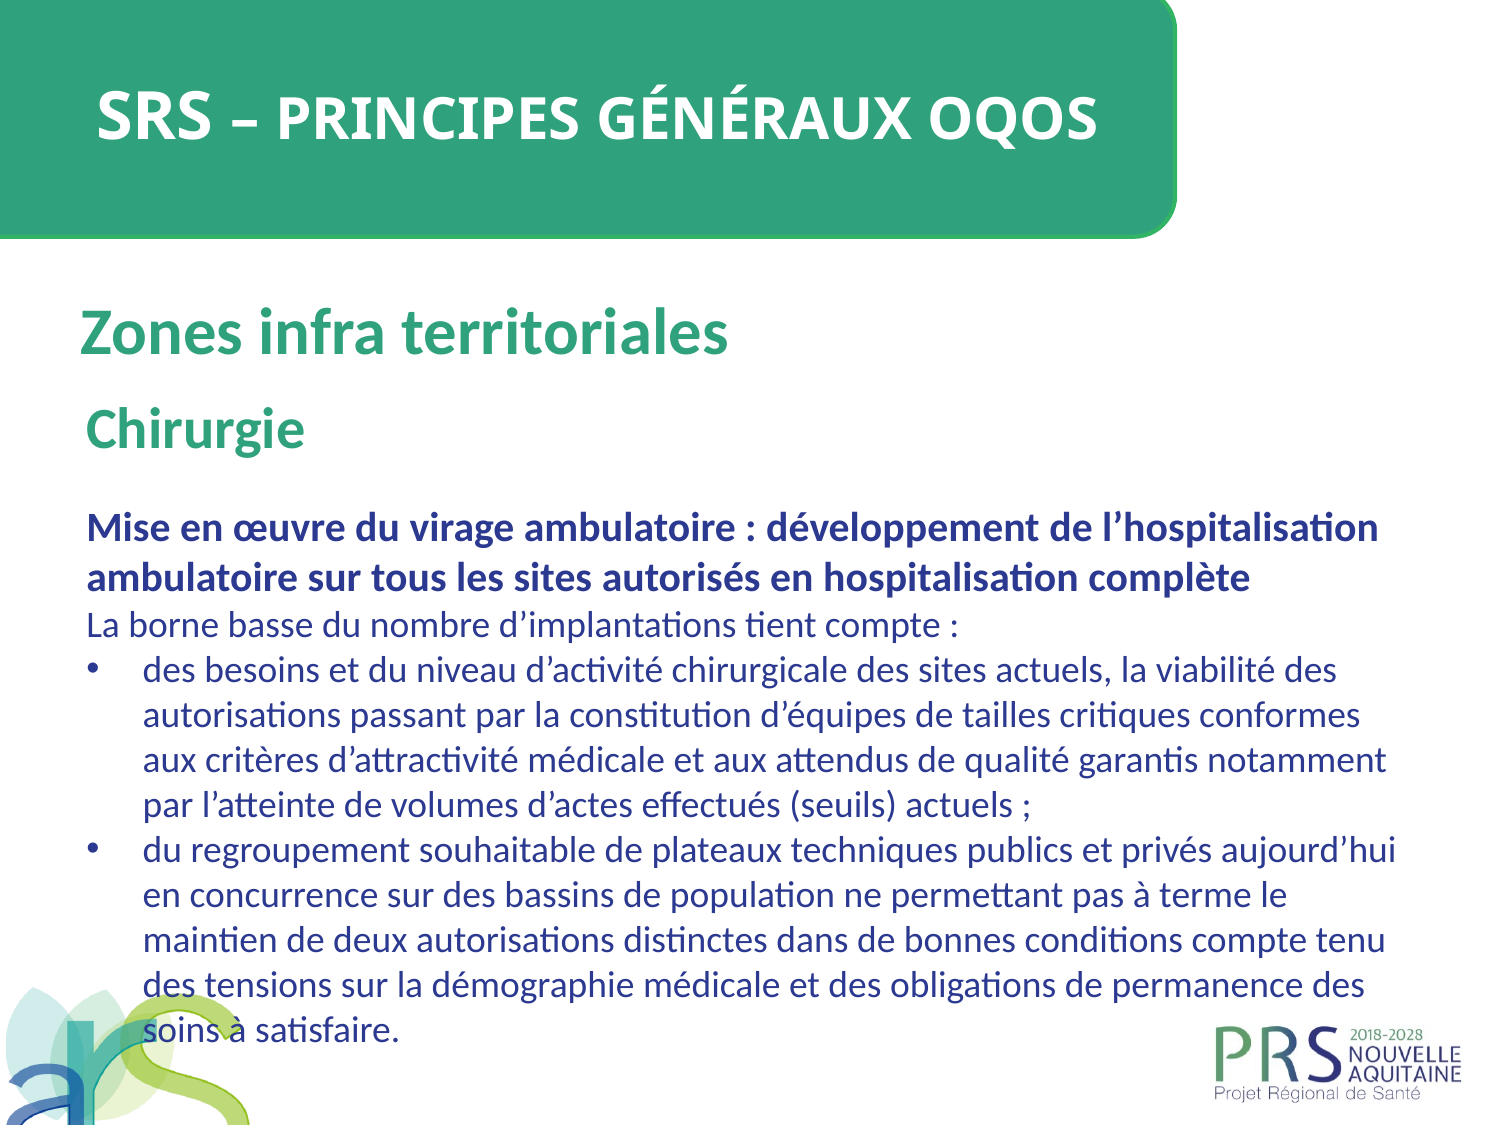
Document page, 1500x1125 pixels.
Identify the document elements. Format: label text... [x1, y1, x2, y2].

picture [5, 987, 250, 1125]
text_box SRS – Principes généraux OQOS [29, 19, 1415, 207]
picture [1430, 1023, 1466, 1103]
list Zones infra territoriales [65, 210, 1448, 510]
text_box Chirurgie Mise en œuvre du virage ambulatoire : développement de l’hospitalisation ambulatoire sur tous les sites autorisés en hospitalisation complète La borne basse du nombre d’implantations tient compte : des besoins et du niveau d’activité chirurgicale des sites actuels, la viabilité des autorisations passant par la constitution d’équipes de tailles critiques conformes aux critères d’attractivité médicale et aux attendus de qualité garantis notamment par l’atteinte de volumes d’actes effectués (seuils) actuels ; du regroupement souhaitable de plateaux techniques publics et privés aujourd’hui en concurrence sur des bassins de population ne permettant pas à terme le maintien de deux autorisations distinctes dans de bonnes conditions compte tenu des tensions sur la démographie médicale et des obligations de permanence des soins à satisfaire. [71, 382, 1430, 1118]
text_box [0, 0, 1176, 239]
